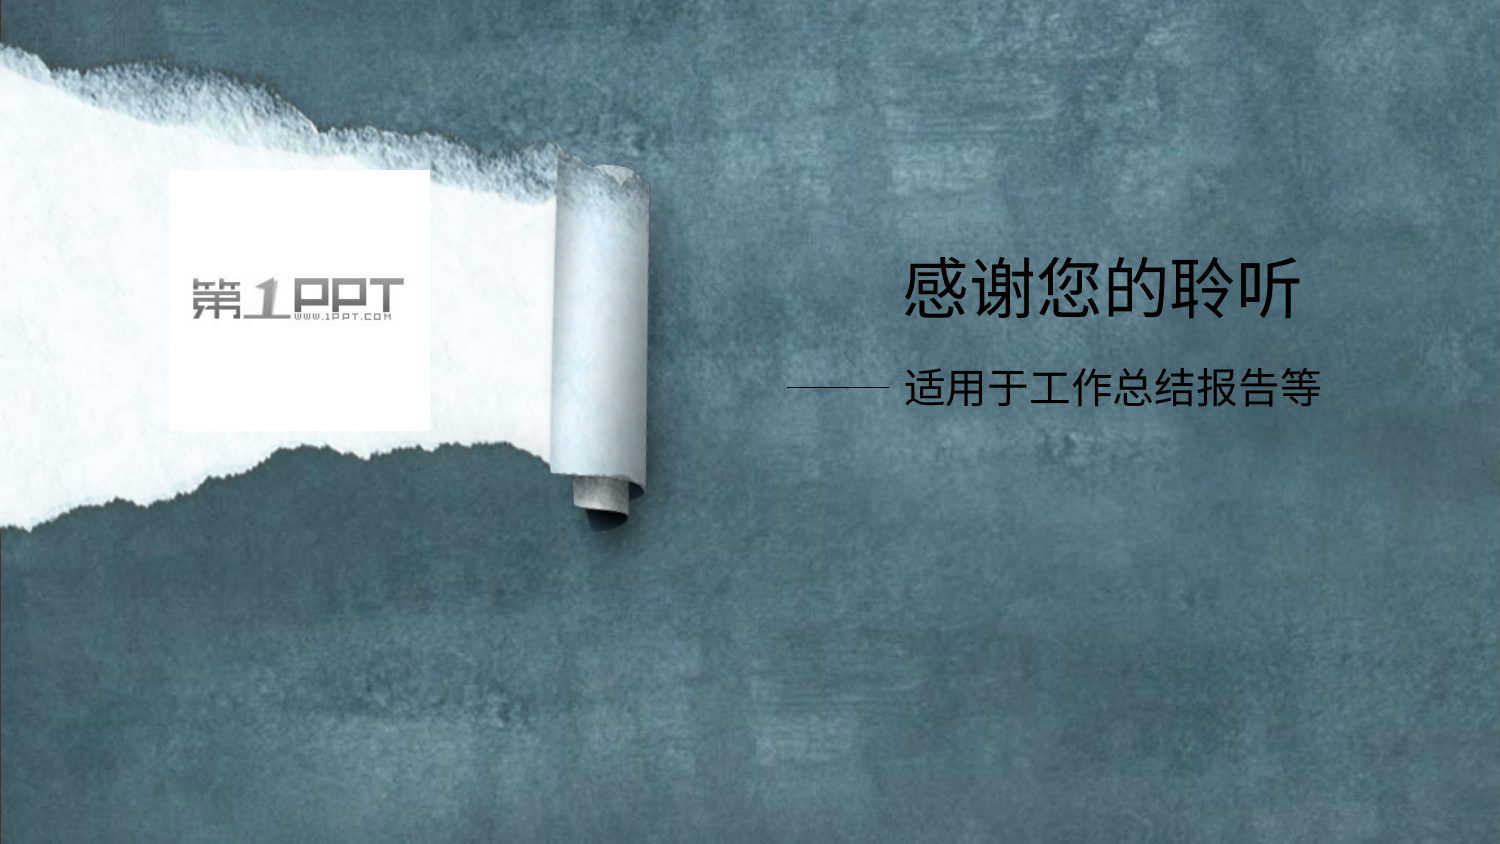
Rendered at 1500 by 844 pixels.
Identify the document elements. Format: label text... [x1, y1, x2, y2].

text_box 感谢您的聆听 [888, 239, 1353, 335]
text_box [0, 0, 751, 701]
text_box 适用于工作总结报告等 [889, 354, 1472, 420]
